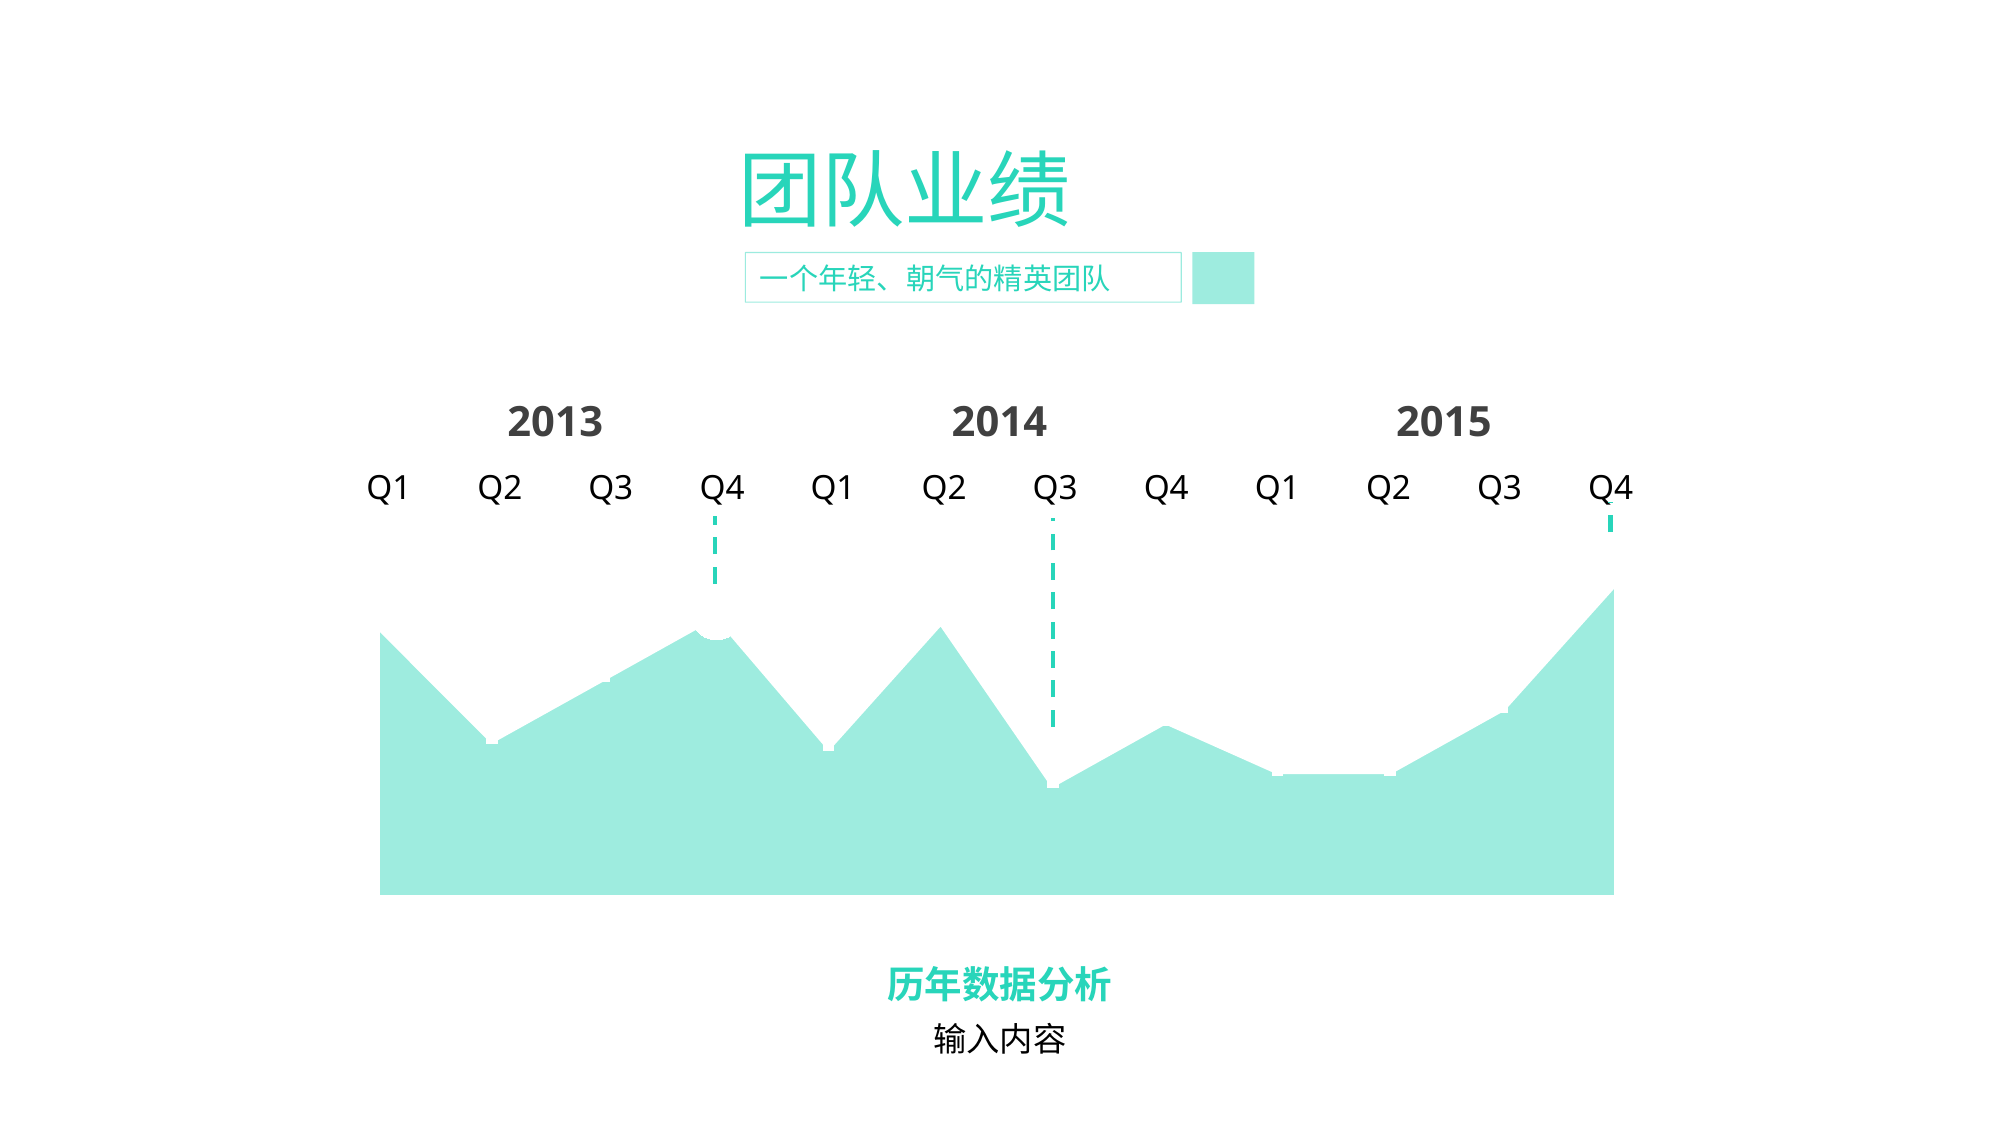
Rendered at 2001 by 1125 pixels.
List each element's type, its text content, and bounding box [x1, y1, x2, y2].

text_box 一个年轻、朝气的精英团队 [745, 252, 1182, 303]
table_cell Q3 [1444, 457, 1555, 486]
text_box [1191, 251, 1255, 305]
text_box 团队业绩 [723, 129, 1277, 245]
table_cell Q1 [333, 457, 444, 486]
table_header 2014 [778, 384, 1222, 457]
table_cell Q3 [555, 457, 666, 486]
table_cell Q4 [1111, 457, 1222, 486]
table_cell Q2 [1333, 457, 1444, 486]
table_cell Q1 [778, 457, 889, 486]
table_cell Q2 [889, 457, 1000, 486]
text_box 历年数据分析 [799, 953, 1201, 1010]
table_cell Q1 [1222, 457, 1333, 486]
table_cell Q2 [444, 457, 555, 486]
table_cell Q4 [1555, 457, 1666, 486]
table_header 2015 [1222, 384, 1666, 457]
table_cell Q4 [666, 457, 778, 486]
table_header 2013 [333, 384, 778, 457]
text_box 输入内容 [354, 1010, 1646, 1066]
table_cell Q3 [1000, 457, 1111, 486]
chart [323, 486, 1735, 896]
